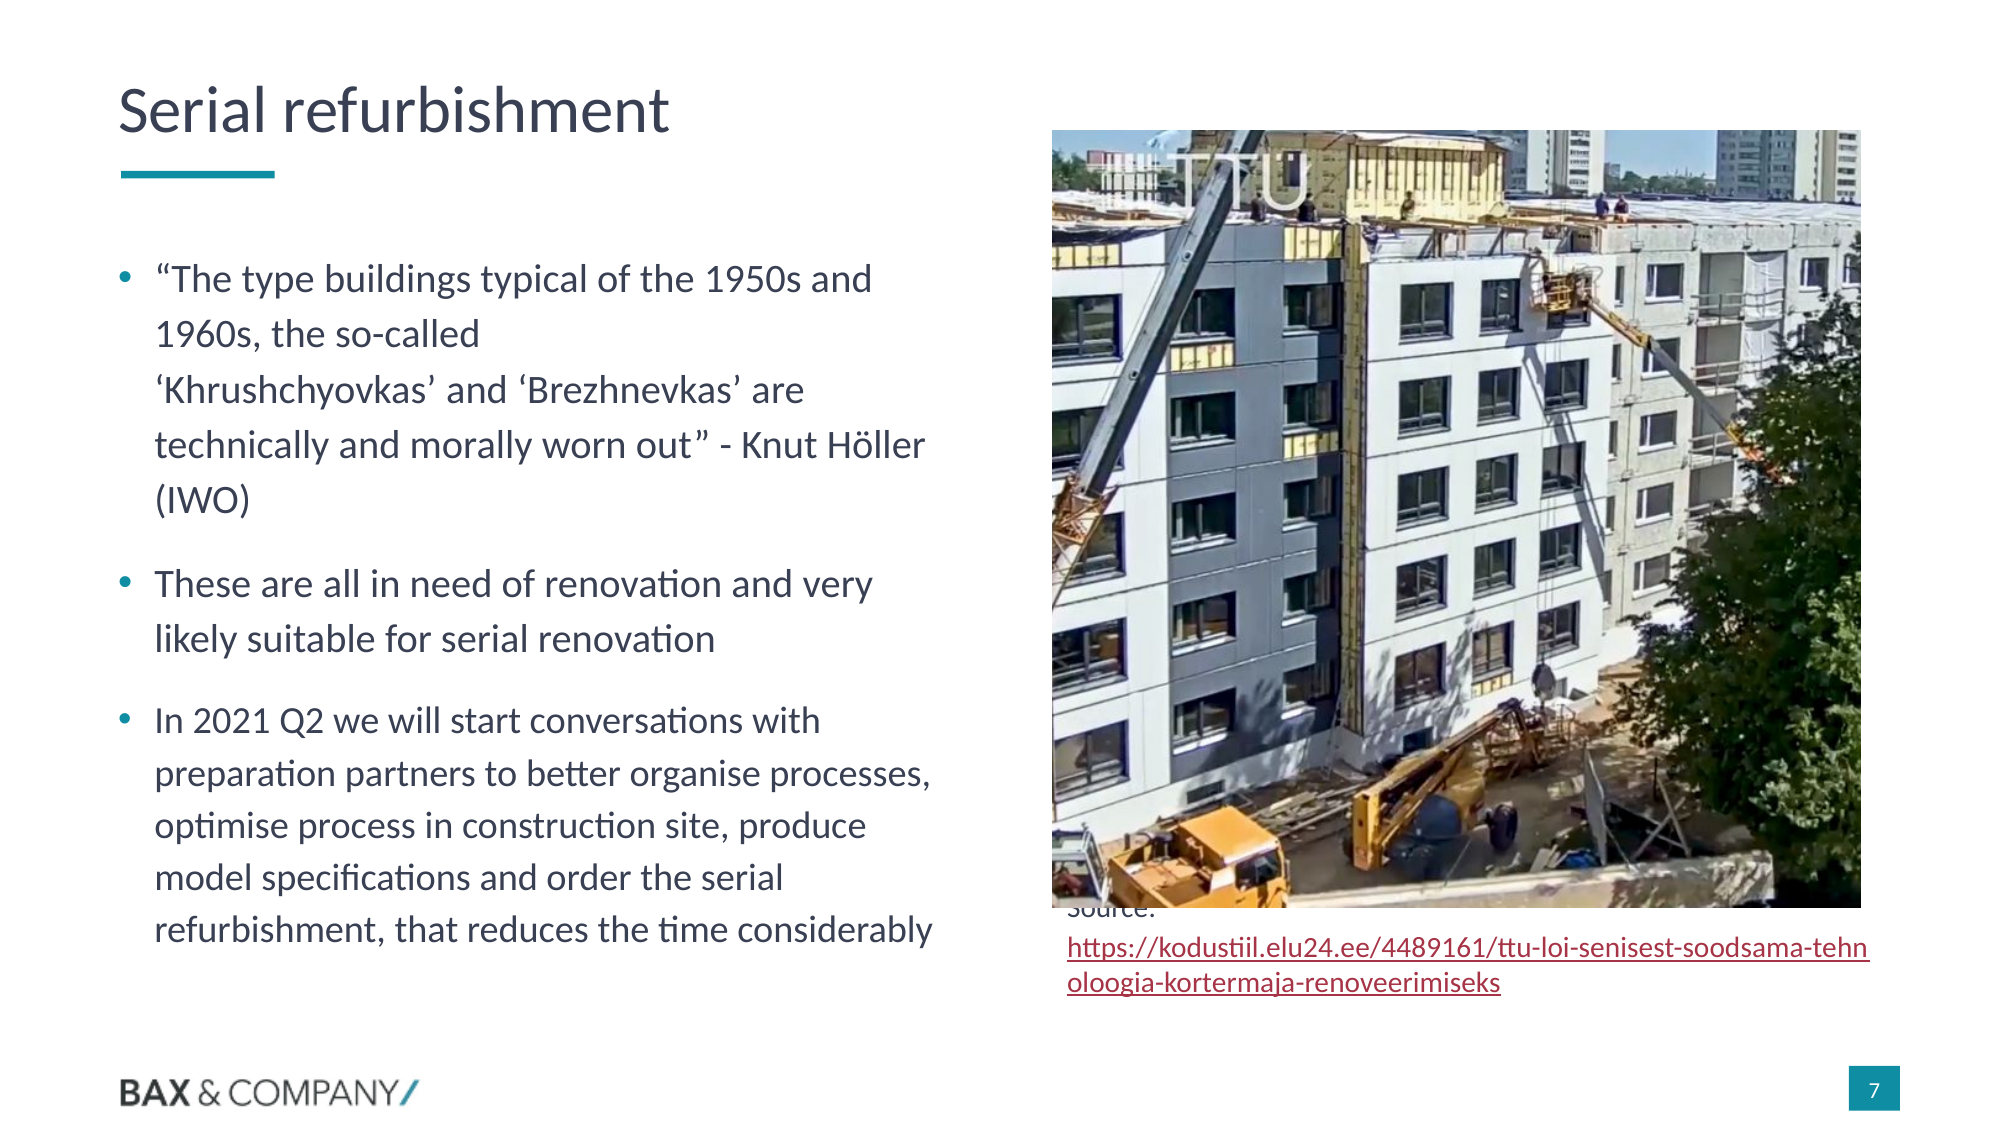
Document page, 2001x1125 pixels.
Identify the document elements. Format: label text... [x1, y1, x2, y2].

list Source: https://kodustiil.elu24.ee/4489161/ttu-loi-senisest-soodsama-tehnoloogia-kortermaja-renoveerimiseks [1052, 237, 1900, 1014]
picture [118, 1075, 422, 1111]
picture [1052, 130, 1861, 908]
title Serial refurbishment [103, 59, 1900, 163]
list “The type buildings typical of the 1950s and 1960s, the so-called ‘Khrushchyovkas’ and ‘Brezhnevkas’ are technically and morally worn out” - Knut Höller (IWO) These are all in need of renovation and very likely suitable for serial renovation In 2021 Q2 we will start conversations with preparation partners to better organise processes, optimise process in construction site, produce model specifications and order the serial refurbishment, that reduces the time considerably [103, 237, 951, 1014]
